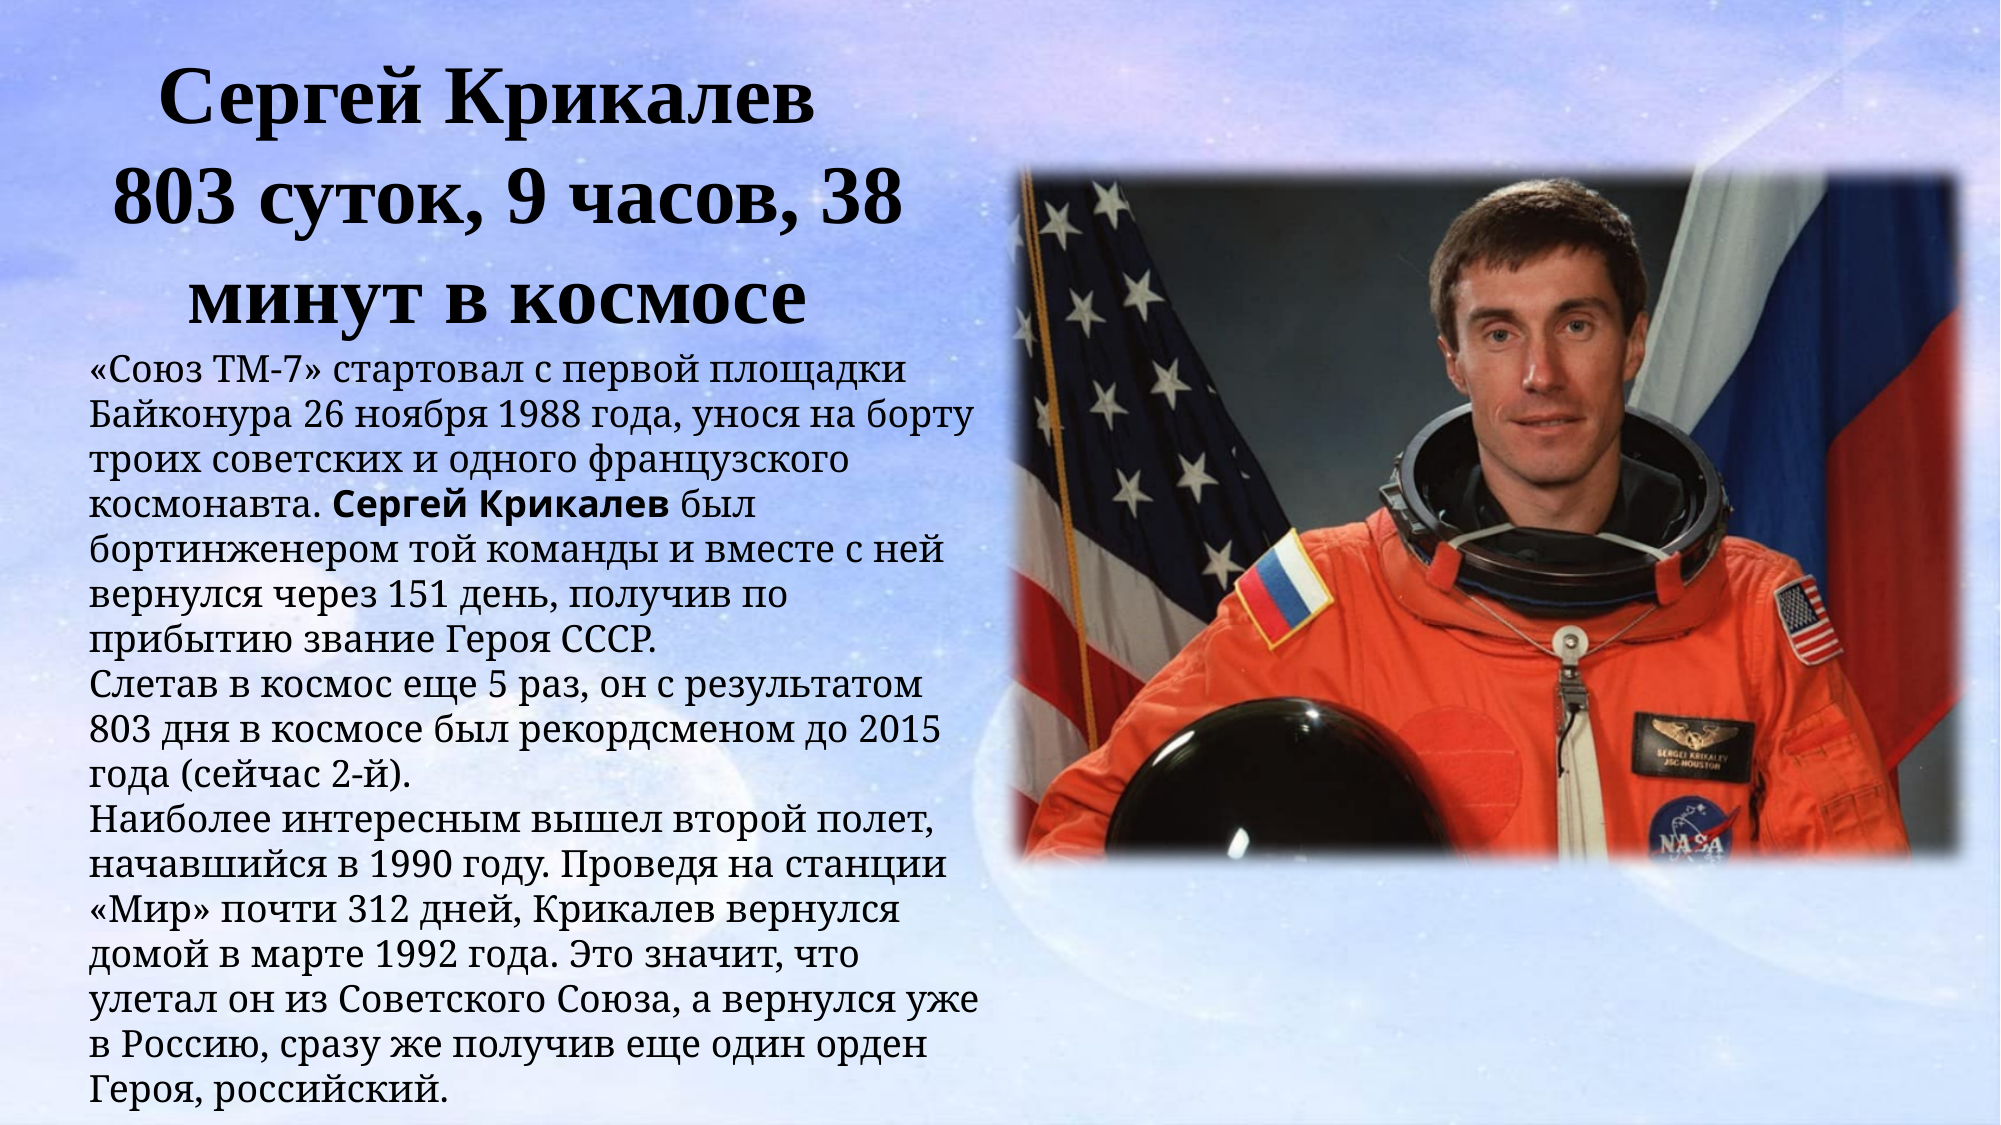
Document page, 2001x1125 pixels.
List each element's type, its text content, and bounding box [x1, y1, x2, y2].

picture [0, 0, 2001, 1125]
text_box Сергей Крикалев 803 суток, 9 часов, 38 минут в космосе [0, 33, 999, 348]
text_box «Союз ТМ-7» стартовал с первой площадки Байконура 26 ноября 1988 года, унося на борту троих советских и одного французского космонавта. Сергей Крикалев был бортинженером той команды и вместе с ней вернулся через 151 день, получив по прибытию звание Героя СССР. Слетав в космос еще 5 раз, он с результатом 803 дня в космосе был рекордсменом до 2015 года (сейчас 2-й). Наиболее интересным вышел второй полет, начавшийся в 1990 году. Проведя на станции «Мир» почти 312 дней, Крикалев вернулся домой в марте 1992 года. Это значит, что улетал он из Советского Союза, а вернулся уже в Россию, сразу же получив еще один орден Героя, российский. [74, 337, 999, 1118]
